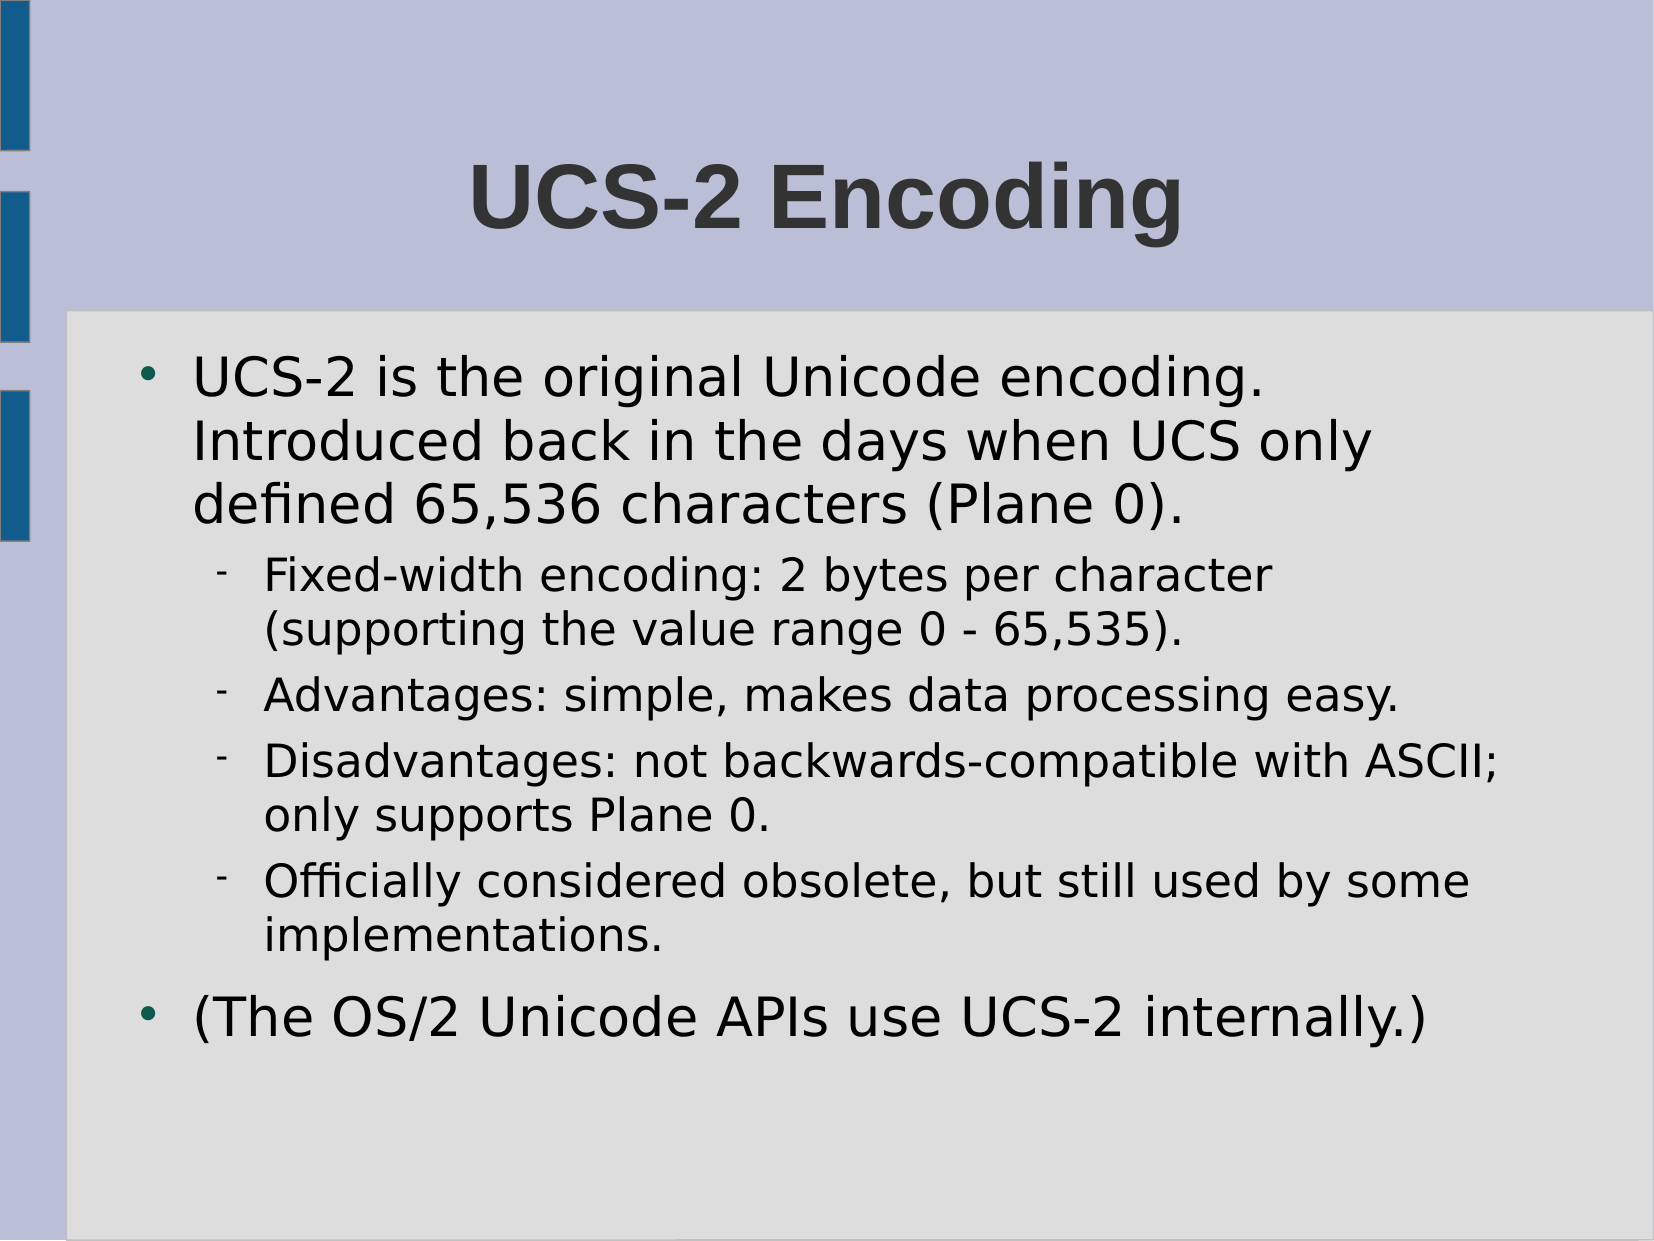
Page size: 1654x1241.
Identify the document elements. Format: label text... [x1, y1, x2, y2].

title UCS-2 Encoding [121, 91, 1534, 299]
list UCS-2 is the original Unicode encoding. Introduced back in the days when UCS only defined 65,536 characters (Plane 0). Fixed-width encoding: 2 bytes per character (supporting the value range 0 - 65,535). Advantages: simple, makes data processing easy. Disadvantages: not backwards-compatible with ASCII; only supports Plane 0. Officially considered obsolete, but still used by some implementations. (The OS/2 Unicode APIs use UCS-2 internally.) [121, 344, 1534, 1126]
